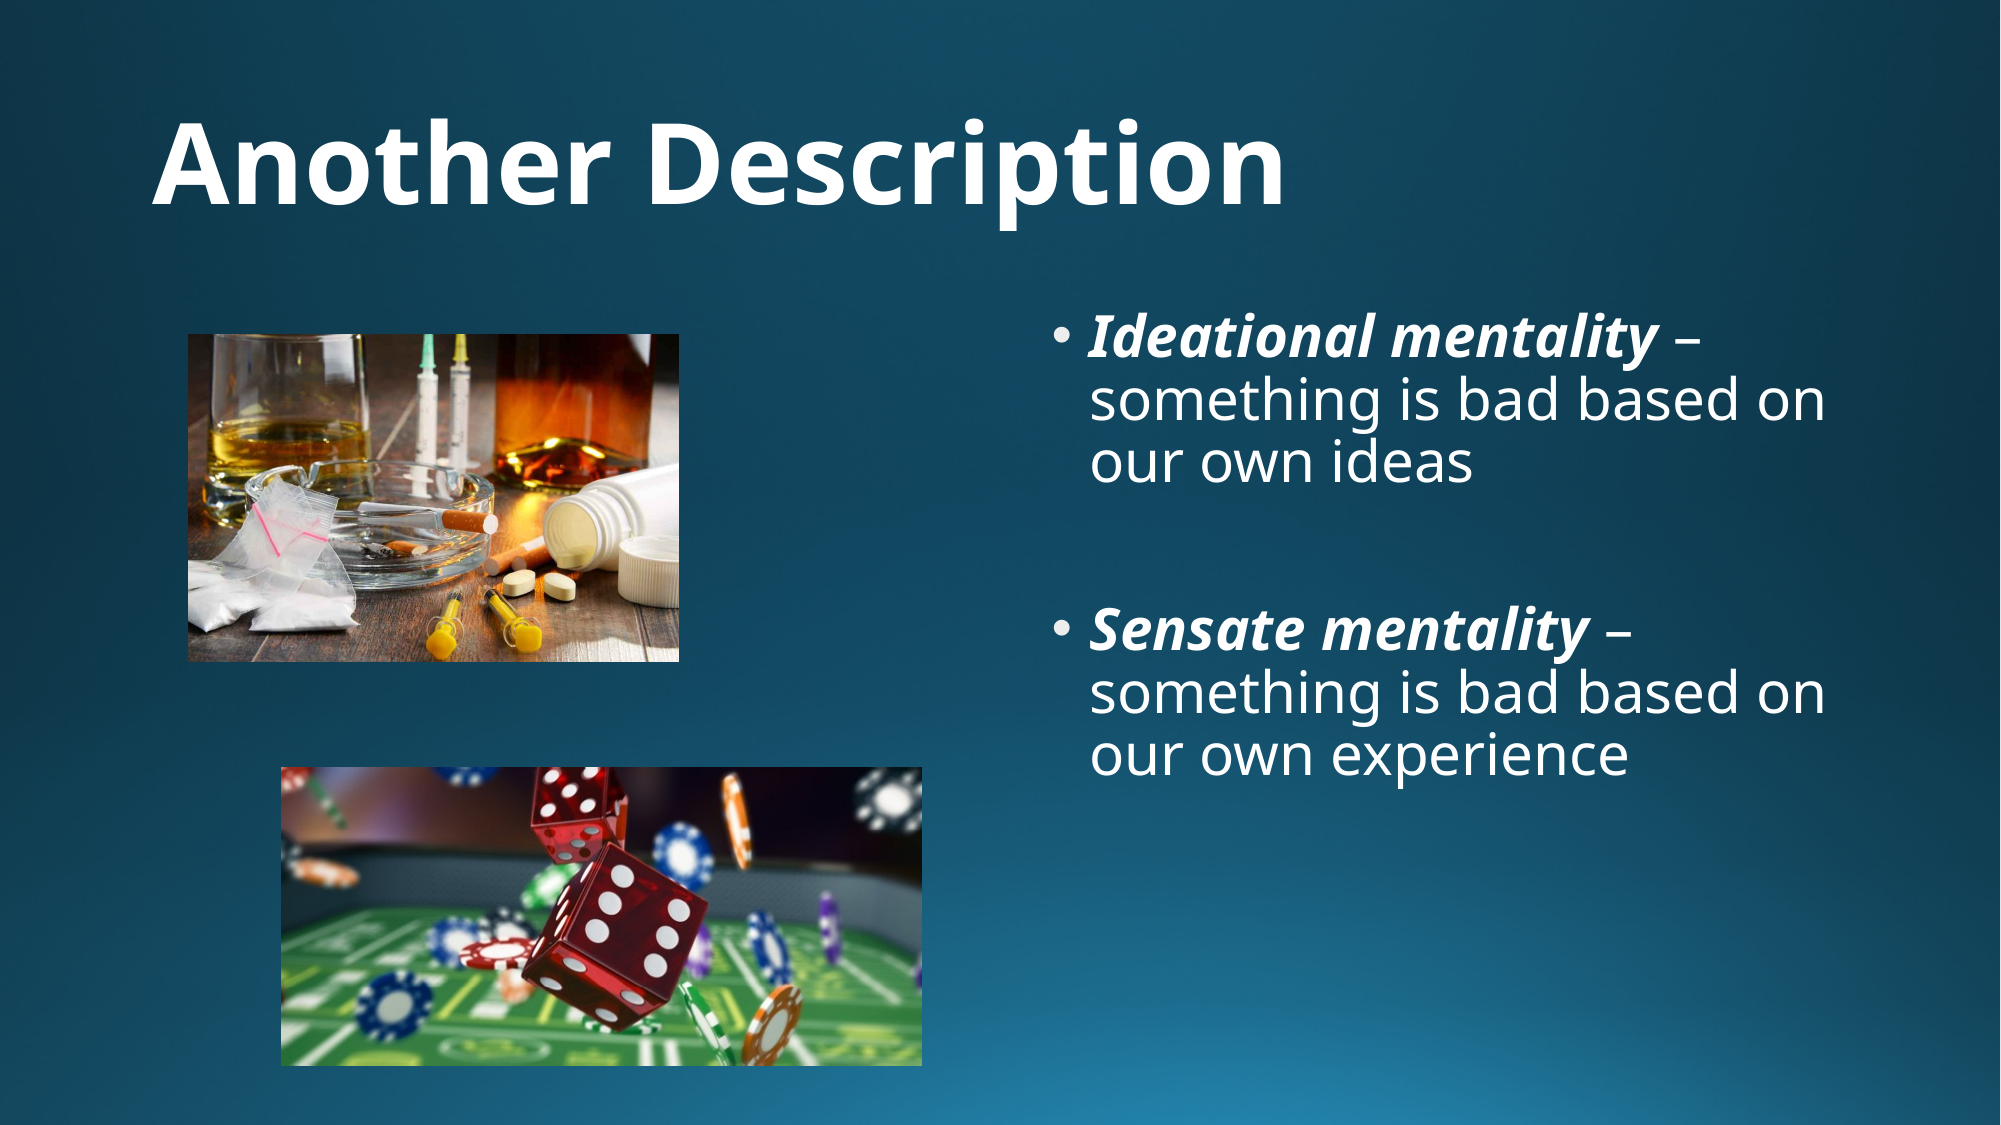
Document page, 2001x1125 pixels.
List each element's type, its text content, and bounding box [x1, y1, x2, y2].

title Another Description [137, 59, 1863, 278]
picture [0, 0, 2001, 1125]
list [188, 334, 679, 662]
list Ideational mentality – something is bad based on our own ideas Sensate mentality – something is bad based on our own experience [1036, 299, 1863, 1014]
